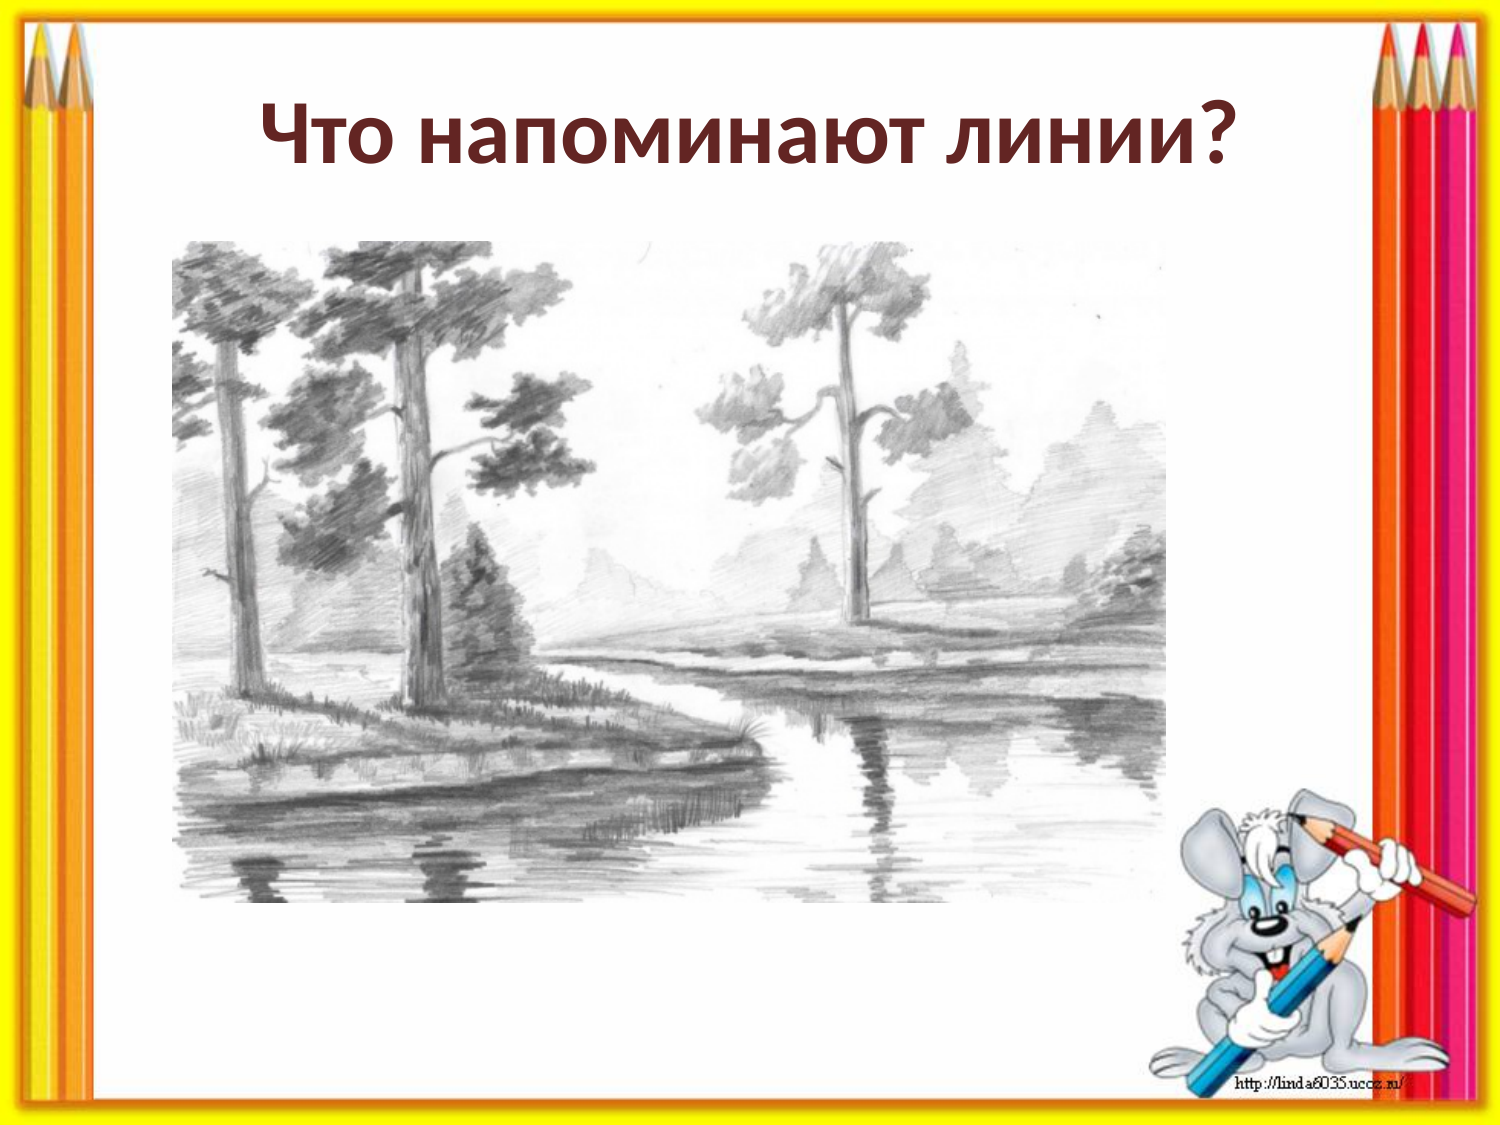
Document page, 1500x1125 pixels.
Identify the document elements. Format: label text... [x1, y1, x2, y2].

picture [0, 0, 1500, 1125]
title Что напоминают линии? [159, 45, 1341, 209]
